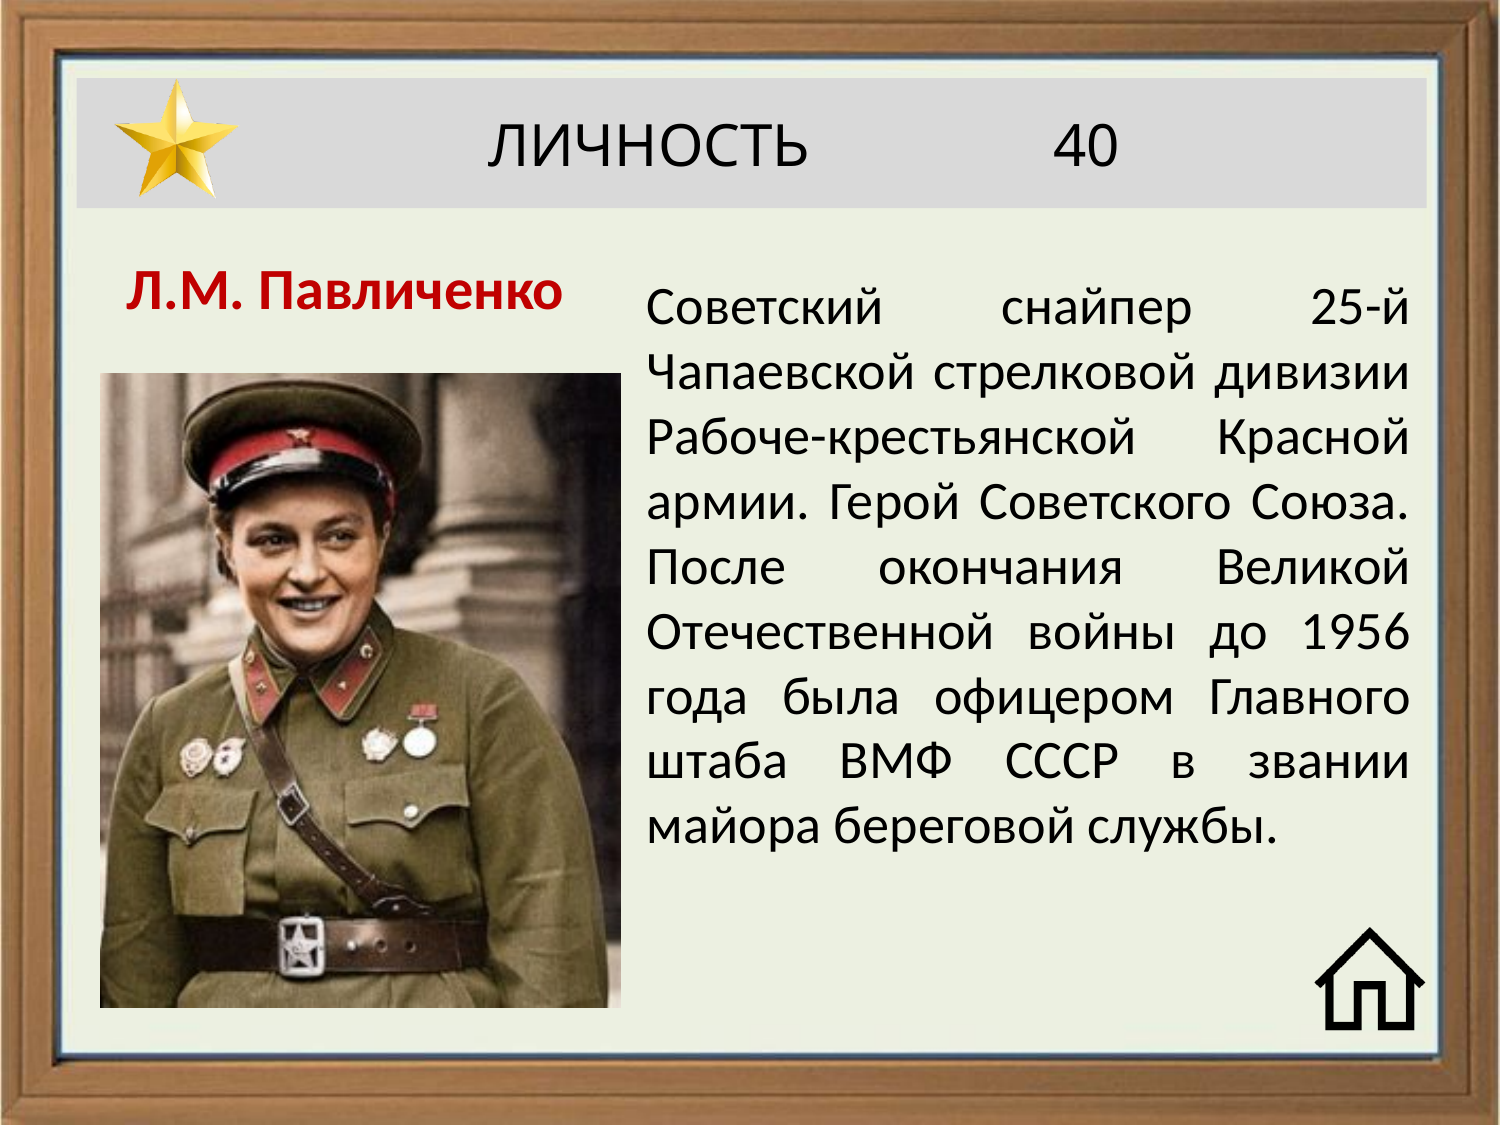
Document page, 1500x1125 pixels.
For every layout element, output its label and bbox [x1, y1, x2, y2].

picture [111, 77, 241, 200]
picture [1304, 916, 1434, 1046]
list [0, 0, 1500, 1125]
picture [100, 373, 621, 1008]
